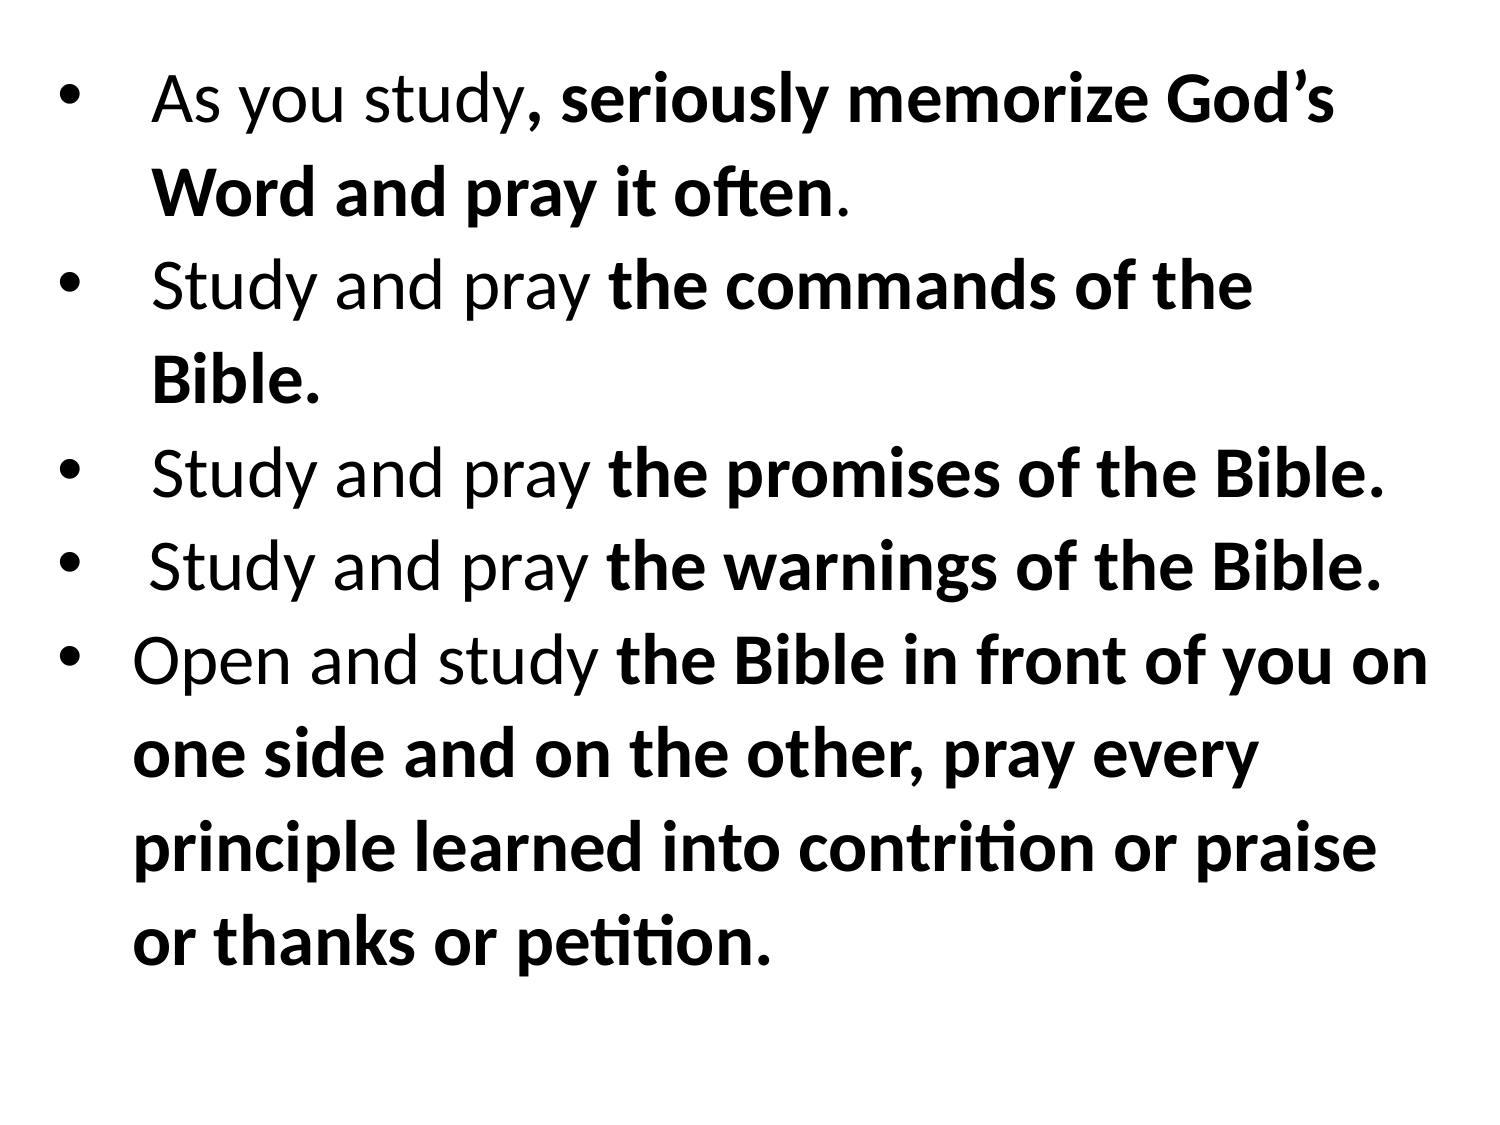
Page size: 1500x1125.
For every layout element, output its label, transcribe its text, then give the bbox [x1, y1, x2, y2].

text_box As you study, seriously memorize God’s Word and pray it often. Study and pray the commands of the Bible. Study and pray the promises of the Bible. Study and pray the warnings of the Bible. Open and study the Bible in front of you on one side and on the other, pray every principle learned into contrition or praise or thanks or petition. [42, 36, 1458, 1081]
